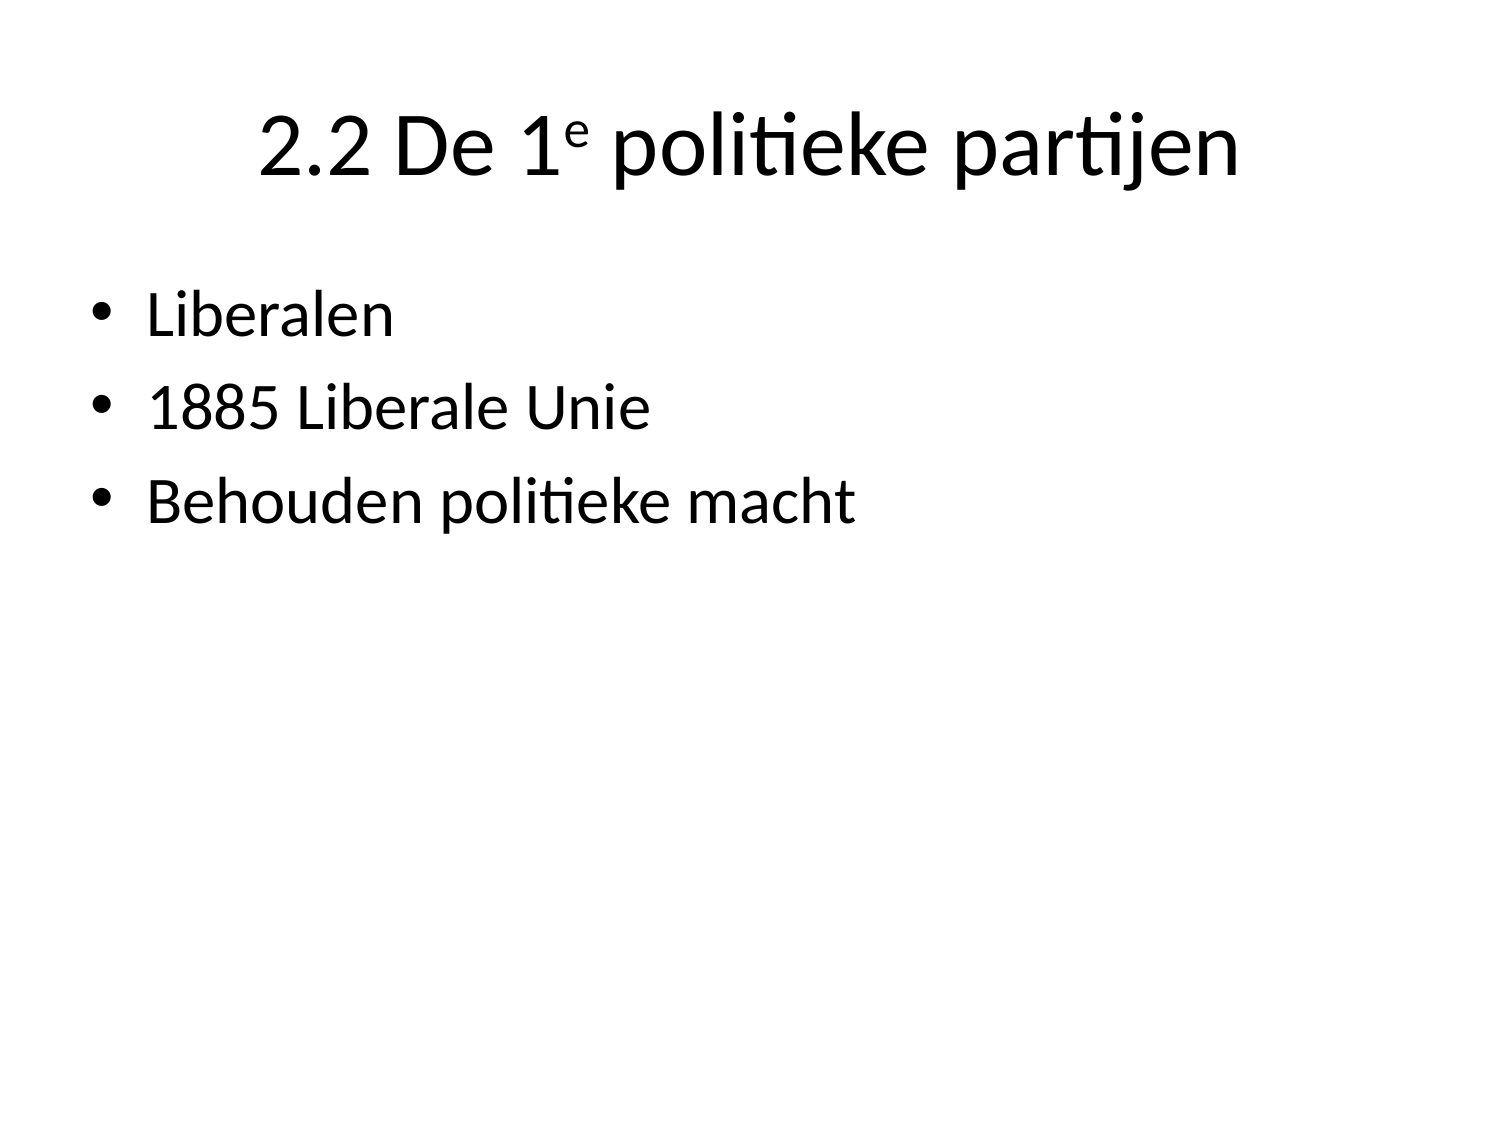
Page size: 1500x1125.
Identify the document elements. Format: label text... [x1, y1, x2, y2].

title 2.2 De 1e politieke partijen [75, 45, 1425, 233]
list Liberalen 1885 Liberale Unie Behouden politieke macht [75, 262, 1425, 1005]
